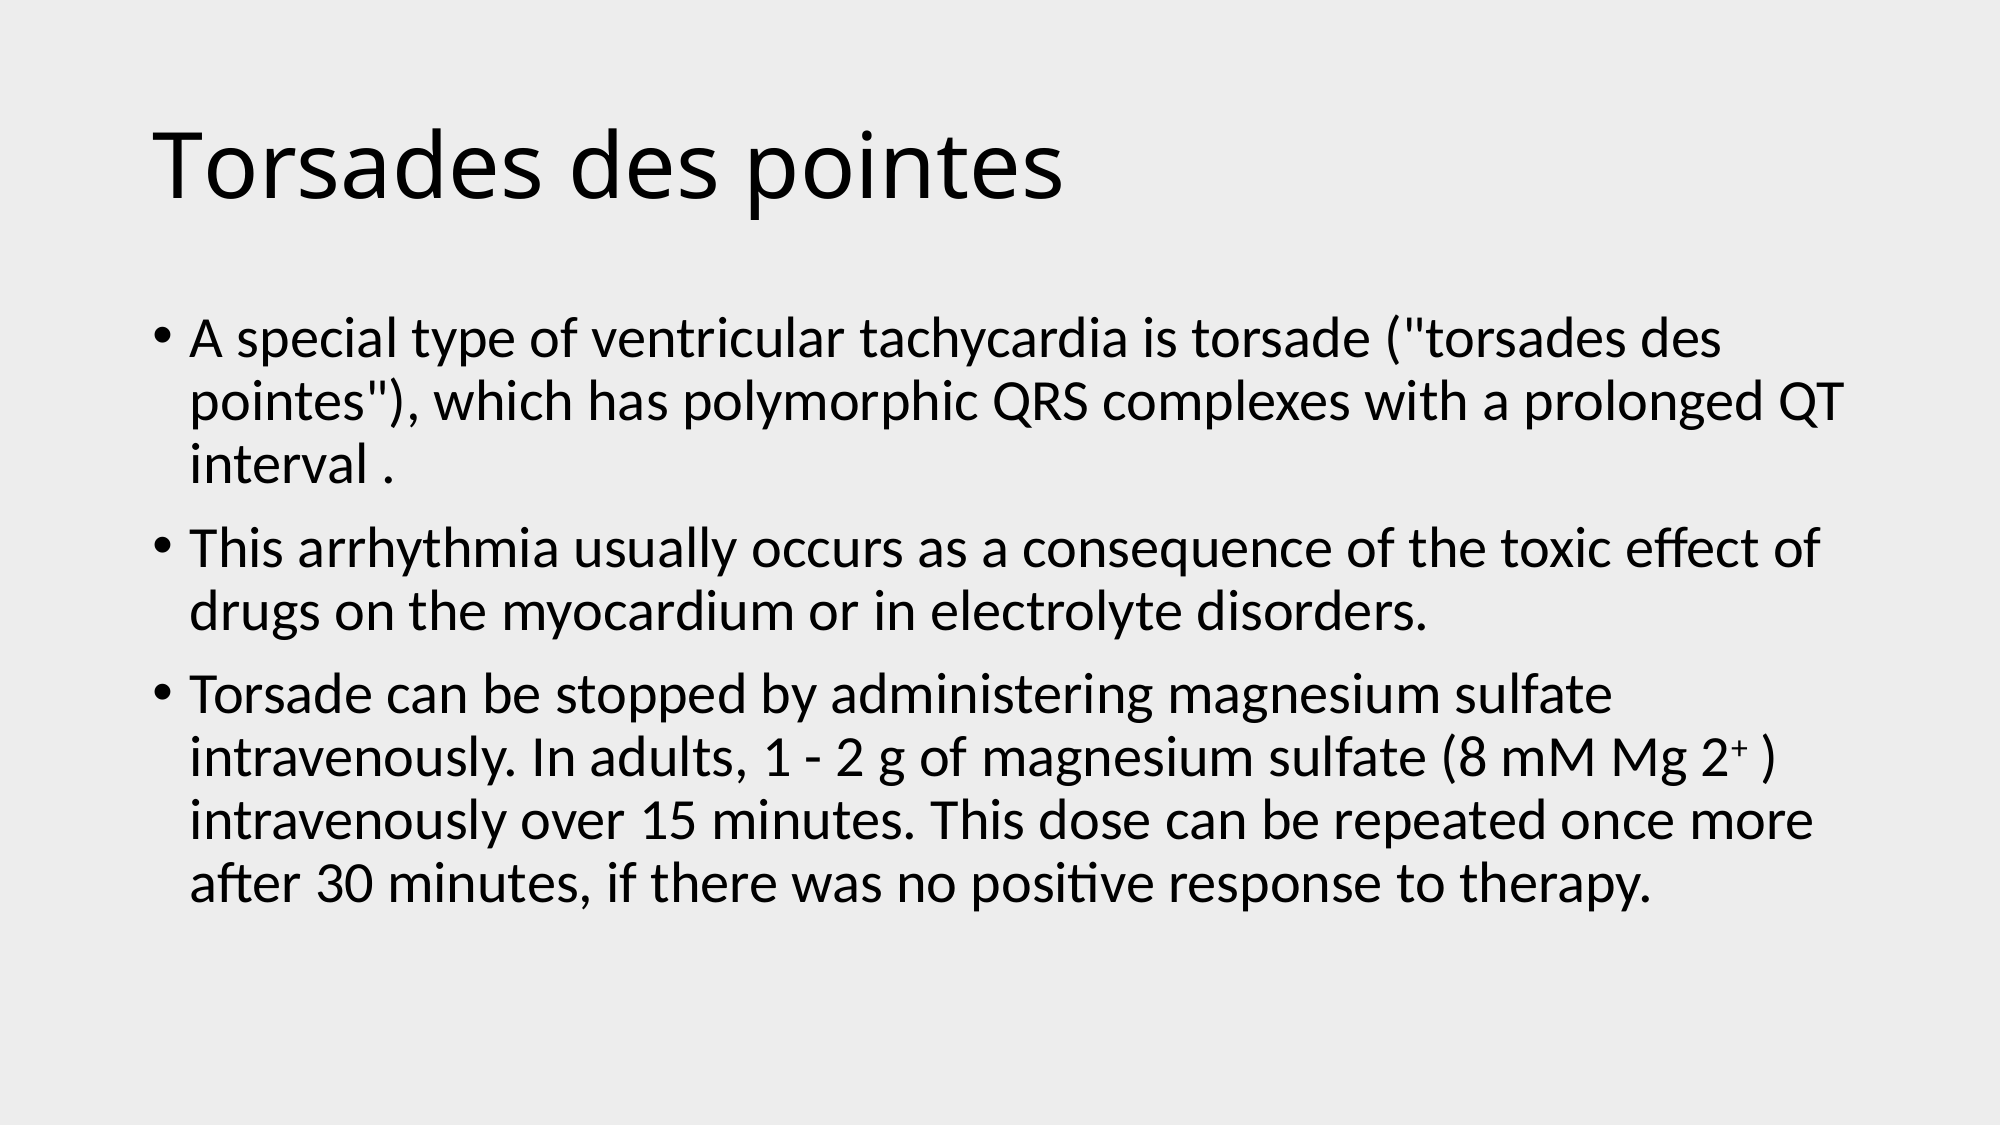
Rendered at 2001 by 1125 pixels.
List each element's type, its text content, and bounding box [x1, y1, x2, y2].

title Torsades des pointes [137, 59, 1863, 278]
list A special type of ventricular tachycardia is torsade ("torsades des pointes"), which has polymorphic QRS complexes with a prolonged QT interval . This arrhythmia usually occurs as a consequence of the toxic effect of drugs on the myocardium or in electrolyte disorders. Torsade can be stopped by administering magnesium sulfate intravenously. In adults, 1 - 2 g of magnesium sulfate (8 mM Mg 2+ ) intravenously over 15 minutes. This dose can be repeated once more after 30 minutes, if there was no positive response to therapy. [137, 299, 1863, 1014]
